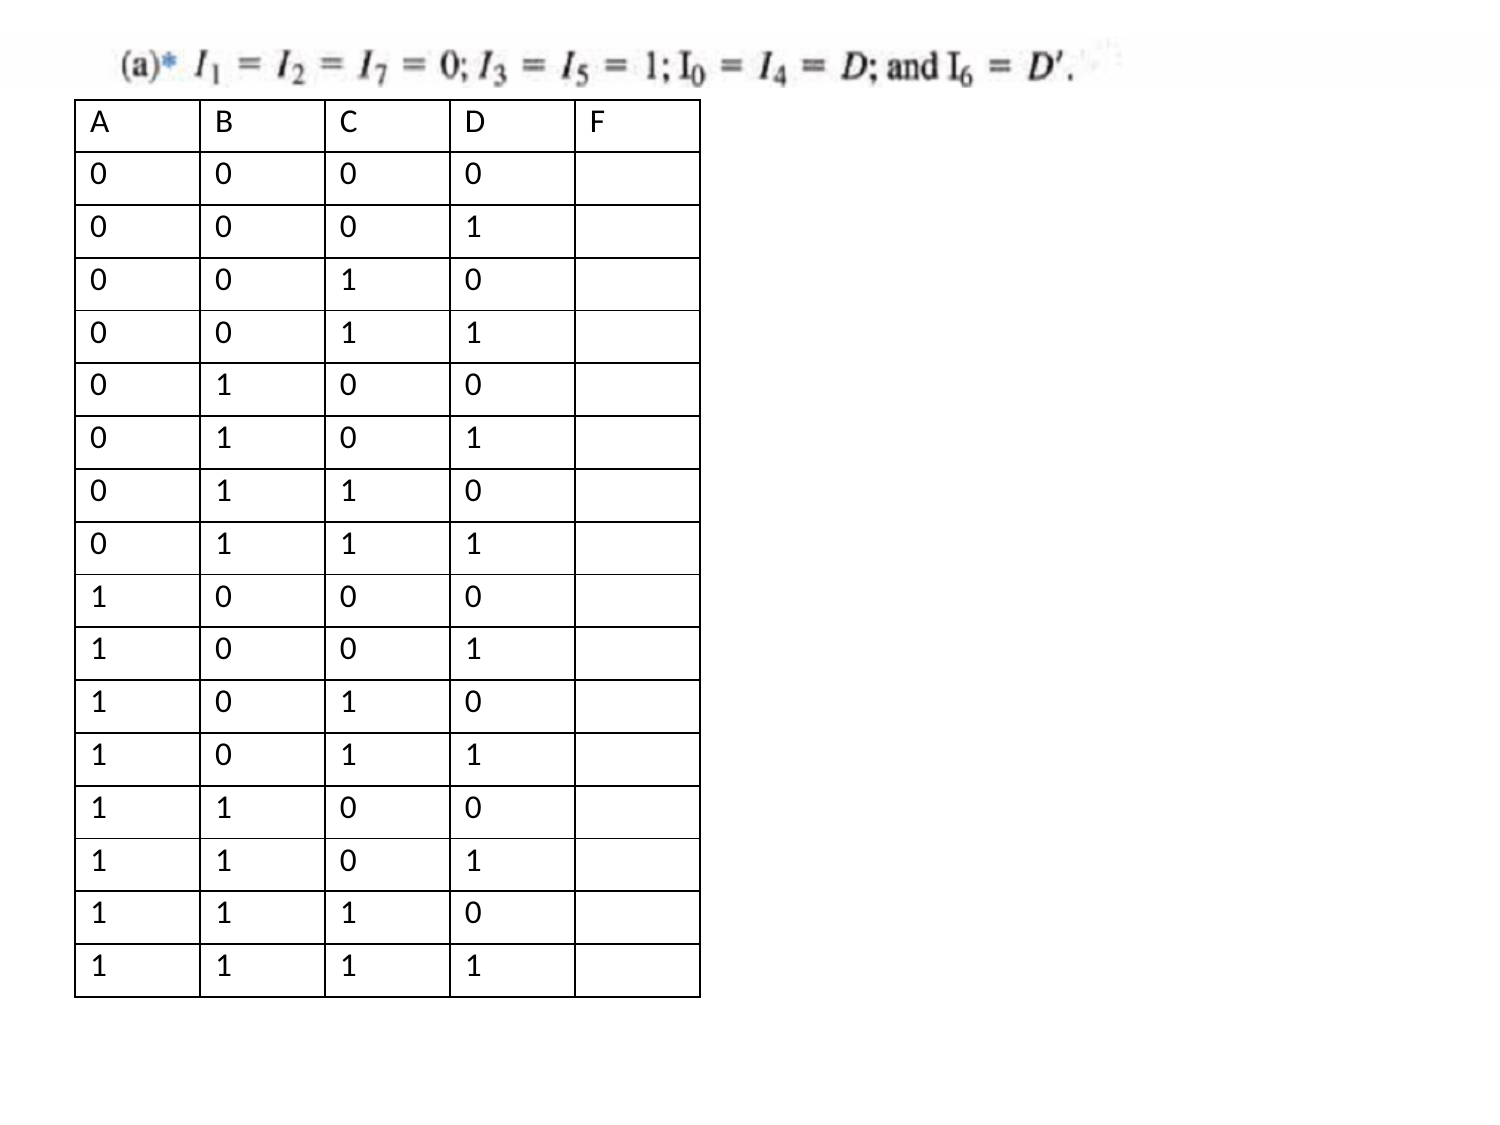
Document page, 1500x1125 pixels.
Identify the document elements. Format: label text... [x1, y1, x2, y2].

table_cell 1 [326, 681, 449, 732]
table_cell 1 [76, 945, 199, 996]
table_cell 1 [76, 575, 199, 626]
table_cell 0 [326, 839, 449, 890]
table_cell 1 [326, 470, 449, 521]
table_cell 1 [201, 417, 324, 468]
table_header A [76, 101, 199, 151]
table_header F [576, 101, 699, 151]
table_cell 0 [201, 206, 324, 257]
table_cell 1 [76, 787, 199, 838]
table_cell 0 [76, 259, 199, 310]
table_cell 1 [201, 523, 324, 574]
table_cell 0 [201, 628, 324, 679]
table_cell 0 [76, 364, 199, 415]
table_cell [576, 945, 699, 996]
table_cell 0 [326, 628, 449, 679]
table_cell 1 [451, 523, 574, 574]
picture [0, 37, 1500, 88]
table_cell 1 [76, 839, 199, 890]
table_cell 1 [201, 787, 324, 838]
table_cell [576, 206, 699, 257]
table_cell 0 [201, 311, 324, 362]
table_cell 1 [451, 945, 574, 996]
table_cell [576, 259, 699, 310]
table_cell 0 [76, 153, 199, 204]
table_cell 0 [76, 417, 199, 468]
table_cell 1 [451, 206, 574, 257]
table_cell 1 [76, 734, 199, 785]
table_cell 1 [201, 364, 324, 415]
table_cell 0 [451, 153, 574, 204]
table_cell [576, 417, 699, 468]
table_cell [576, 628, 699, 679]
table_cell 0 [201, 734, 324, 785]
table_cell 0 [451, 364, 574, 415]
table_cell 0 [76, 523, 199, 574]
table_cell 0 [451, 681, 574, 732]
table_cell 0 [326, 153, 449, 204]
table_cell 1 [326, 734, 449, 785]
table_cell 1 [76, 681, 199, 732]
table_cell 0 [326, 364, 449, 415]
table_cell 0 [201, 259, 324, 310]
table_cell 1 [451, 734, 574, 785]
table_cell 1 [326, 945, 449, 996]
table_cell 0 [451, 575, 574, 626]
table_header B [201, 101, 324, 151]
table_cell 1 [451, 311, 574, 362]
table_cell 1 [451, 628, 574, 679]
table_cell 1 [326, 311, 449, 362]
table_cell 0 [326, 417, 449, 468]
table_cell 0 [451, 259, 574, 310]
table_cell [576, 839, 699, 890]
table_cell 0 [201, 575, 324, 626]
table_cell [576, 892, 699, 943]
table_cell [576, 470, 699, 521]
table_cell [576, 364, 699, 415]
table_cell 1 [326, 259, 449, 310]
table_cell [576, 311, 699, 362]
table_cell 1 [201, 892, 324, 943]
table_cell 0 [76, 206, 199, 257]
table_cell 1 [201, 945, 324, 996]
table_cell 0 [201, 681, 324, 732]
table_cell [576, 734, 699, 785]
table_cell [576, 523, 699, 574]
table_cell 1 [201, 470, 324, 521]
table_cell 0 [451, 787, 574, 838]
table_cell [576, 787, 699, 838]
table_cell 0 [76, 470, 199, 521]
table_cell 0 [451, 470, 574, 521]
table_cell 1 [76, 892, 199, 943]
table_cell [576, 575, 699, 626]
table_cell [576, 153, 699, 204]
table_cell 1 [201, 839, 324, 890]
table_cell [576, 681, 699, 732]
table_cell 0 [451, 892, 574, 943]
table_cell 0 [201, 153, 324, 204]
table_cell 0 [76, 311, 199, 362]
table_cell 1 [451, 839, 574, 890]
table_cell 1 [326, 892, 449, 943]
table_header D [451, 101, 574, 151]
table_cell 1 [326, 523, 449, 574]
table_cell 1 [76, 628, 199, 679]
table_cell 0 [326, 575, 449, 626]
table_header C [326, 101, 449, 151]
table_cell 1 [451, 417, 574, 468]
table_cell 0 [326, 787, 449, 838]
table_cell 0 [326, 206, 449, 257]
